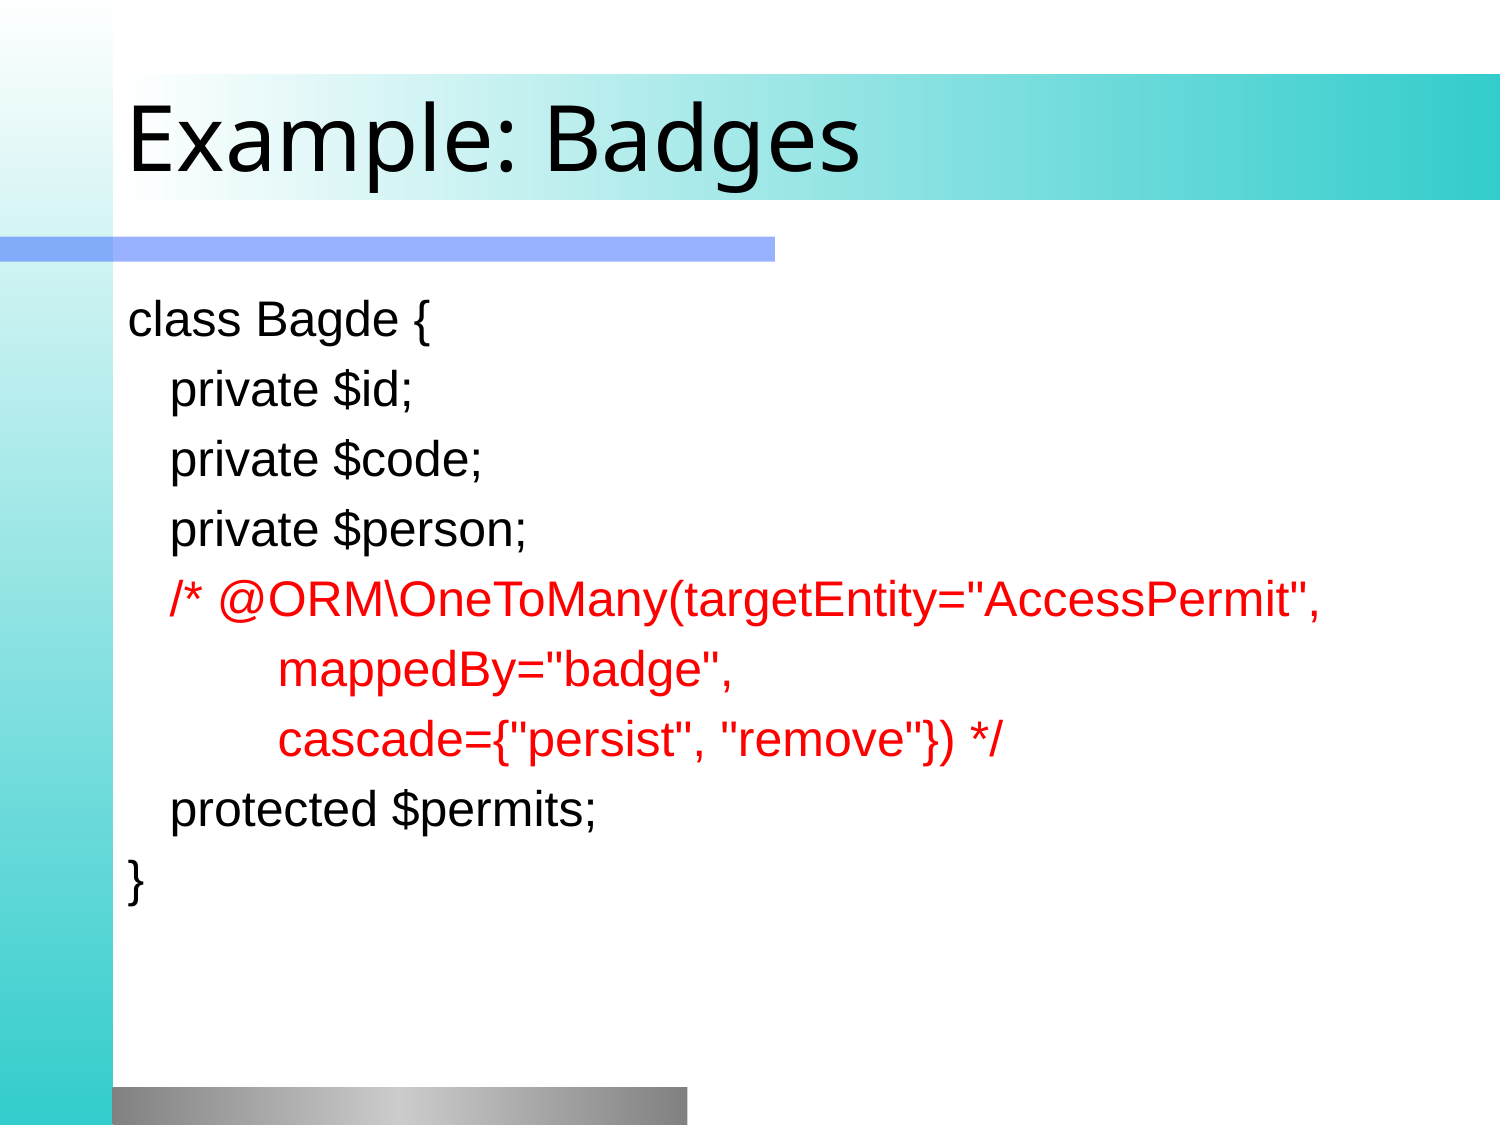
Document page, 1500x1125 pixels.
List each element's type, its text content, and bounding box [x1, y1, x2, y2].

list class Bagde { private $id; private $code; private $person; /* @ORM\OneToMany(targetEntity="AccessPermit", mappedBy="badge", cascade={"persist", "remove"}) */ protected $permits; } [112, 278, 1388, 1073]
title Example: Badges [110, 40, 1386, 229]
